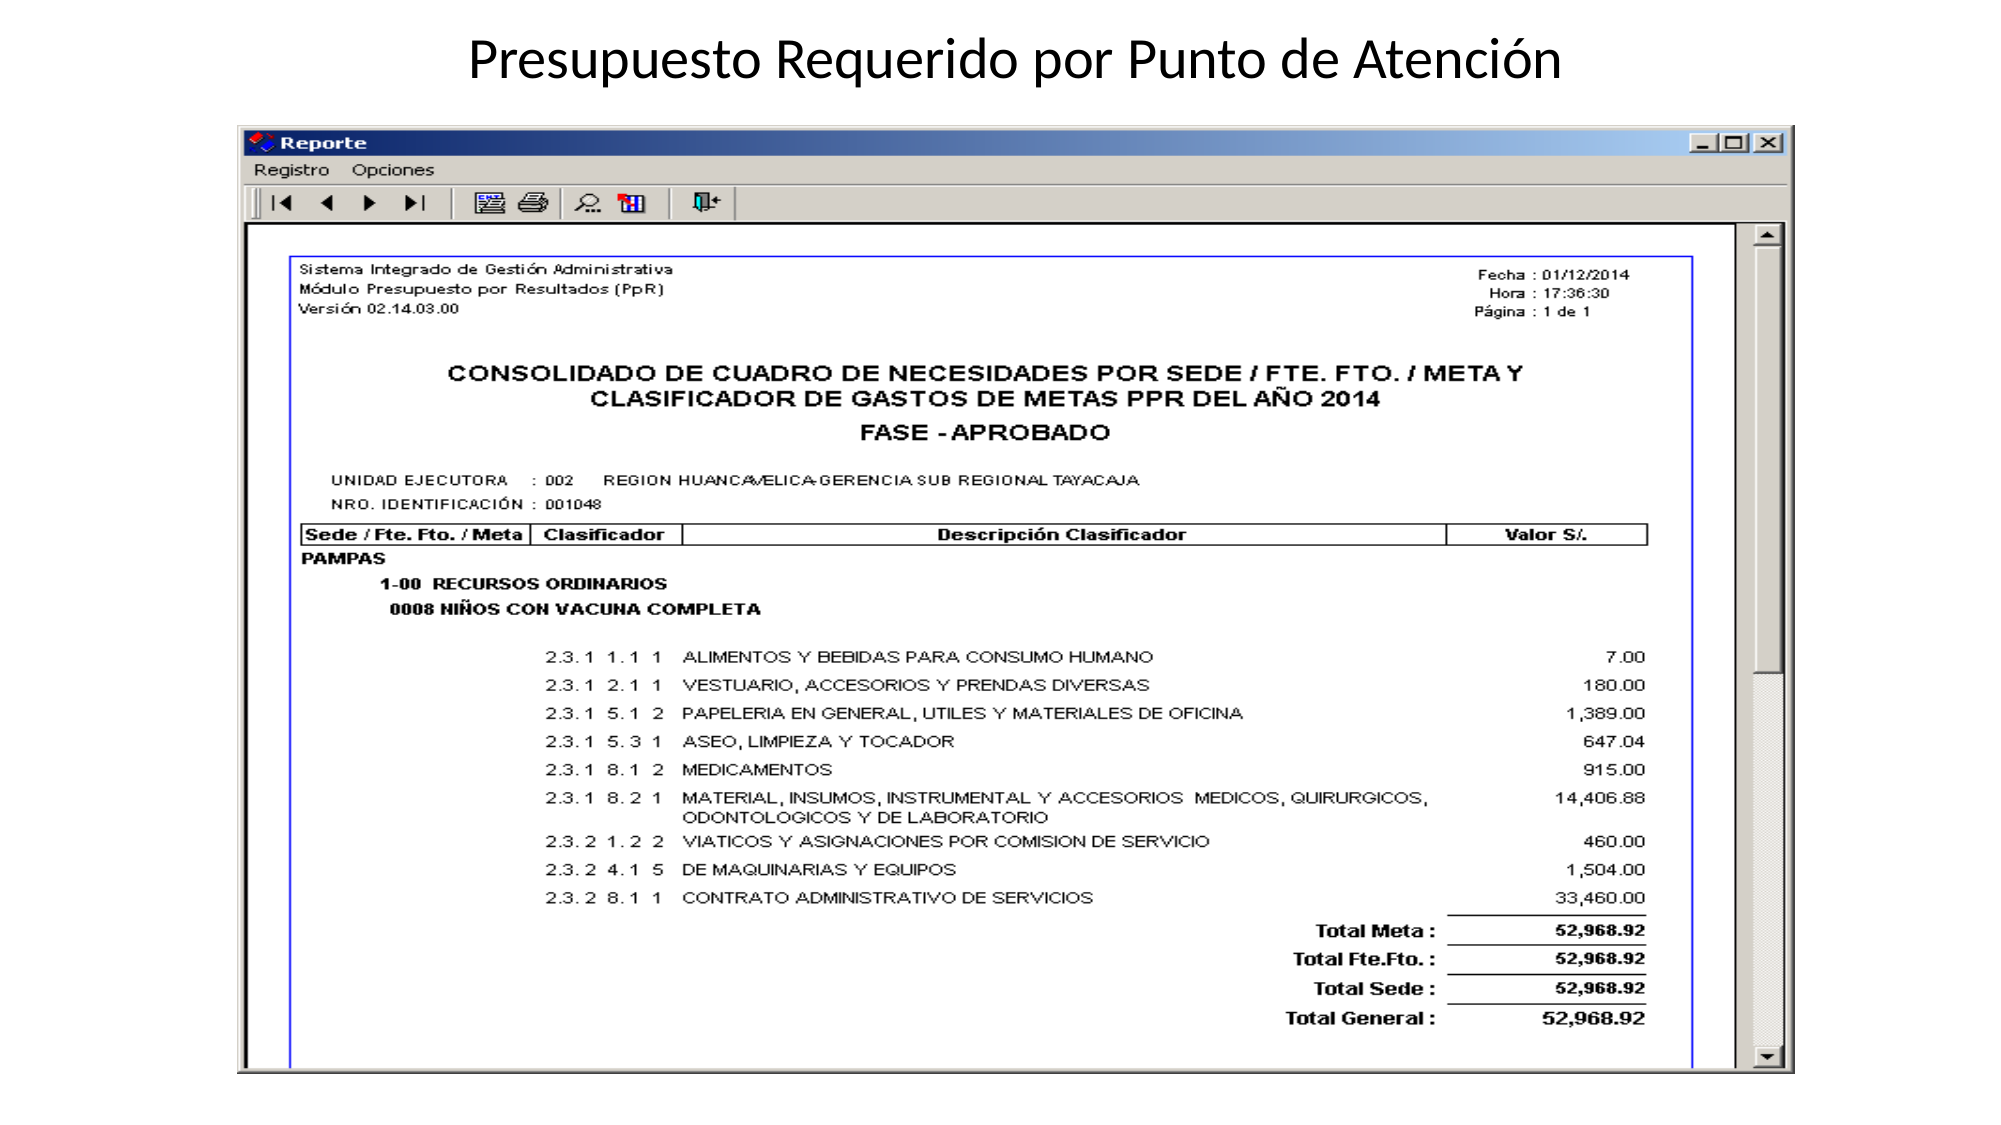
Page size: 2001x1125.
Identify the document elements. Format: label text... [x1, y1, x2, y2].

text_box Presupuesto Requerido por Punto de Atención [233, 12, 1799, 98]
picture [237, 125, 1795, 1074]
